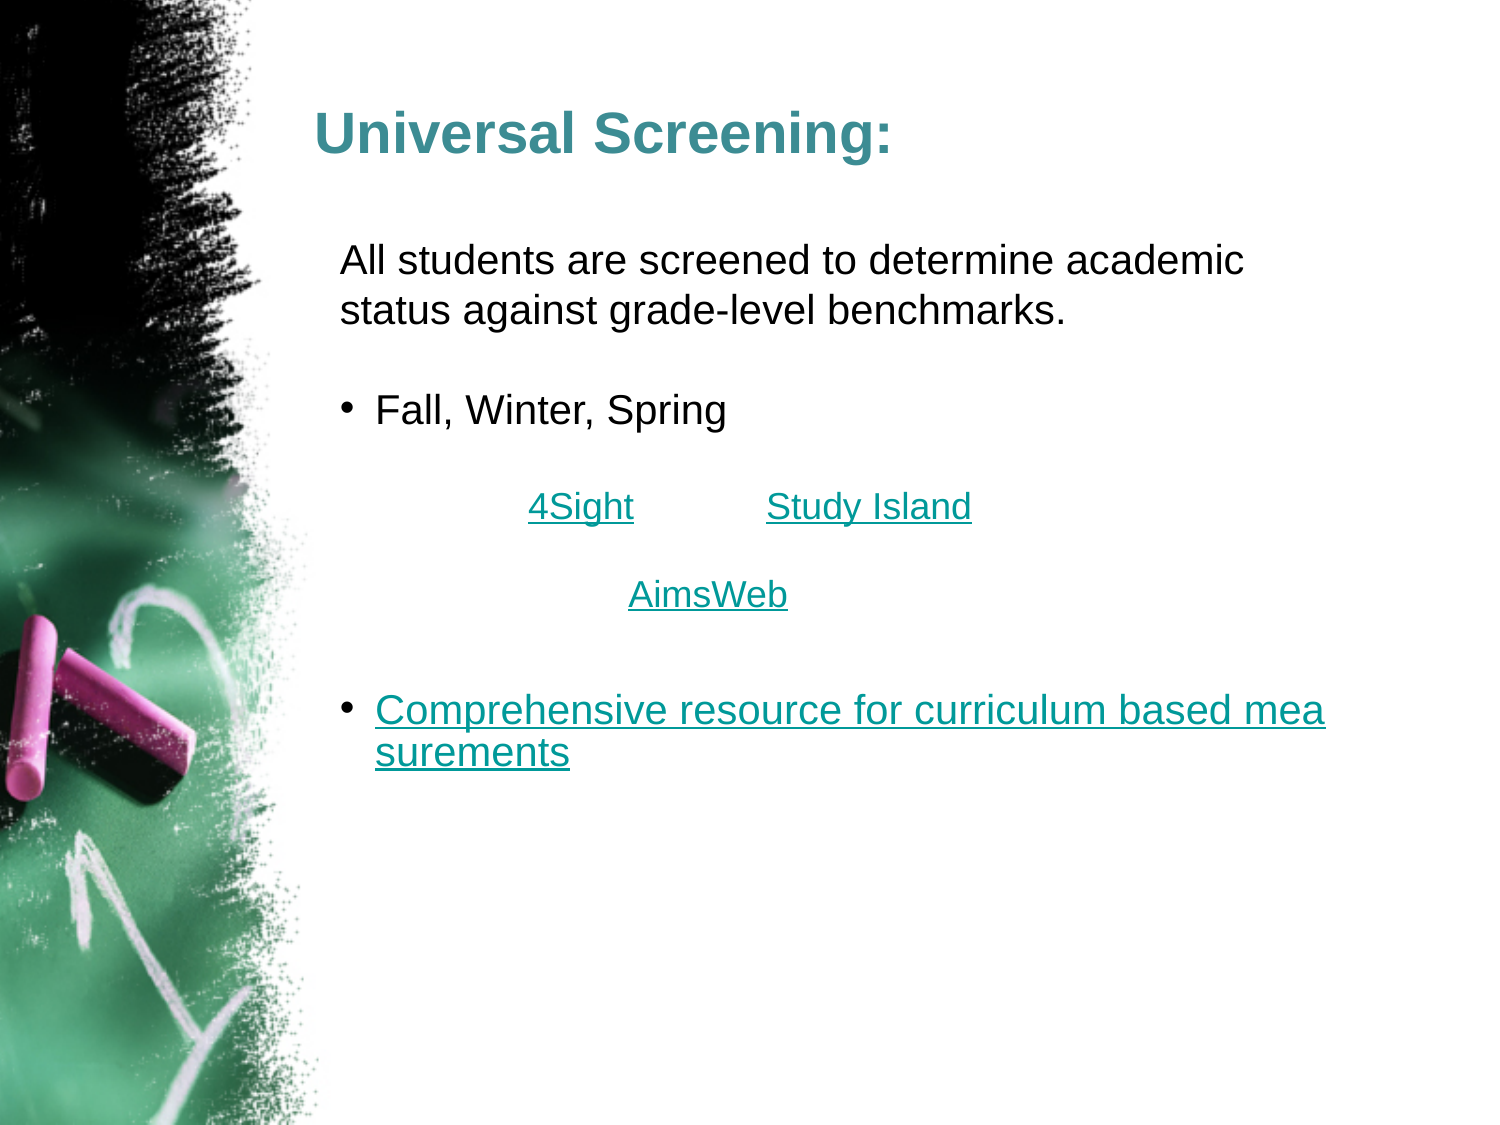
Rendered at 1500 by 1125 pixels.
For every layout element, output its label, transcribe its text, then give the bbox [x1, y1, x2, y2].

text_box Universal Screening: [300, 87, 1238, 173]
text_box AimsWeb [613, 562, 803, 668]
text_box 4Sight [513, 474, 650, 580]
text_box All students are screened to determine academic status against grade-level benchmarks. Fall, Winter, Spring Comprehensive resource for curriculum based measurements [324, 224, 1350, 890]
picture [0, 0, 1500, 1125]
text_box Study Island [751, 474, 988, 580]
